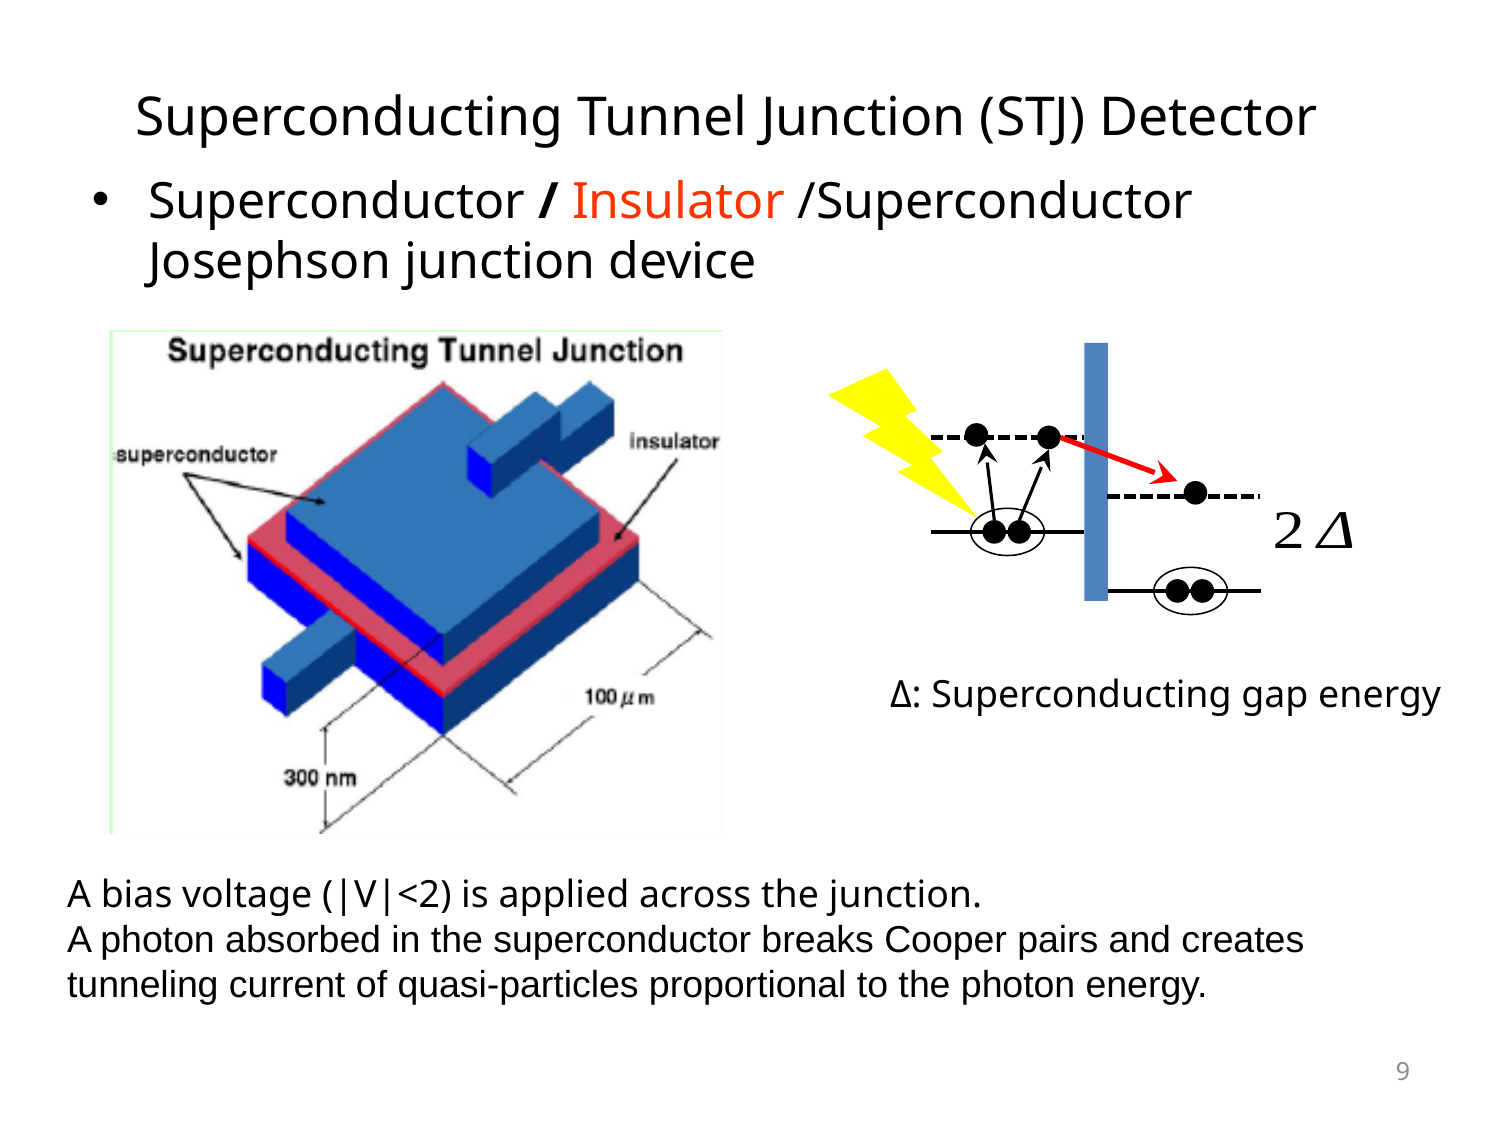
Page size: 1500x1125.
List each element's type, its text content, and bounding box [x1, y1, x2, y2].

text_box [1037, 425, 1061, 436]
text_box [1019, 448, 1050, 521]
text_box [964, 423, 989, 436]
list Superconductor / Insulator /Superconductor Josephson junction device [76, 160, 1352, 315]
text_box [970, 508, 1045, 556]
text_box Δ: Superconducting gap energy [875, 661, 1457, 723]
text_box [1060, 437, 1178, 482]
picture [108, 330, 722, 835]
text_box [1183, 481, 1208, 495]
text_box [1084, 342, 1108, 435]
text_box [984, 443, 995, 521]
slide_number 9 [1074, 1042, 1425, 1103]
text_box [827, 368, 969, 512]
title Superconducting Tunnel Junction (STJ) Detector [76, 66, 1376, 161]
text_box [1153, 567, 1228, 615]
text_box [1084, 490, 1108, 601]
